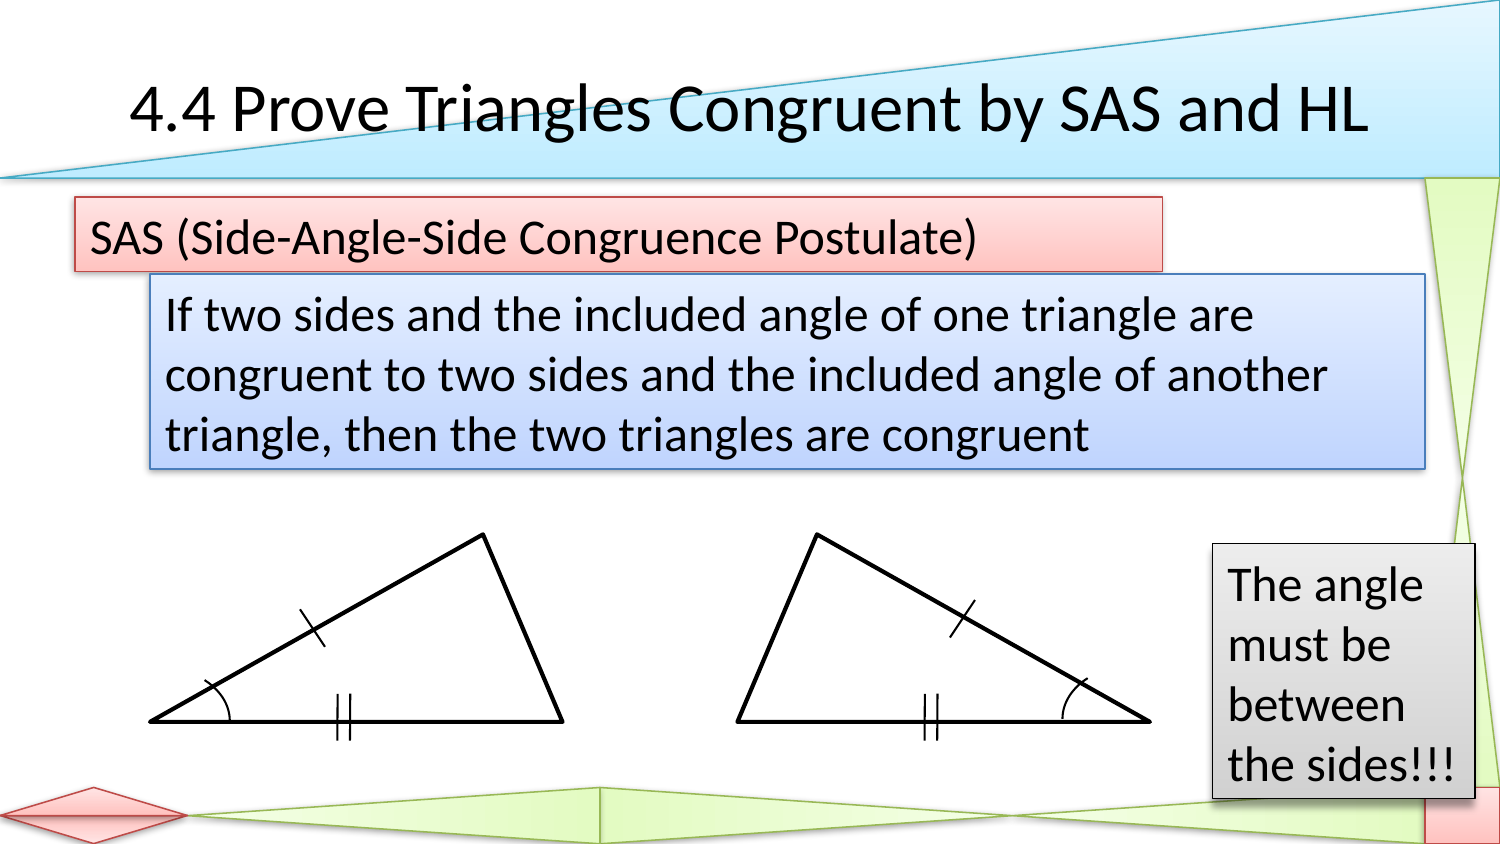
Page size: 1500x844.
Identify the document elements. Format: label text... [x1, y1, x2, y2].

text_box [158, 679, 231, 721]
text_box [147, 532, 565, 724]
title 4.4 Prove Triangles Congruent by SAS and HL [75, 33, 1425, 175]
text_box [735, 532, 1152, 724]
text_box If two sides and the included angle of one triangle are congruent to two sides and the included angle of another triangle, then the two triangles are congruent [149, 273, 1426, 470]
text_box SAS (Side-Angle-Side Congruence Postulate) [74, 196, 1163, 272]
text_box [943, 605, 982, 632]
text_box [293, 615, 332, 641]
text_box [1061, 677, 1134, 719]
text_box The angle must be between the sides!!! [1212, 543, 1476, 799]
